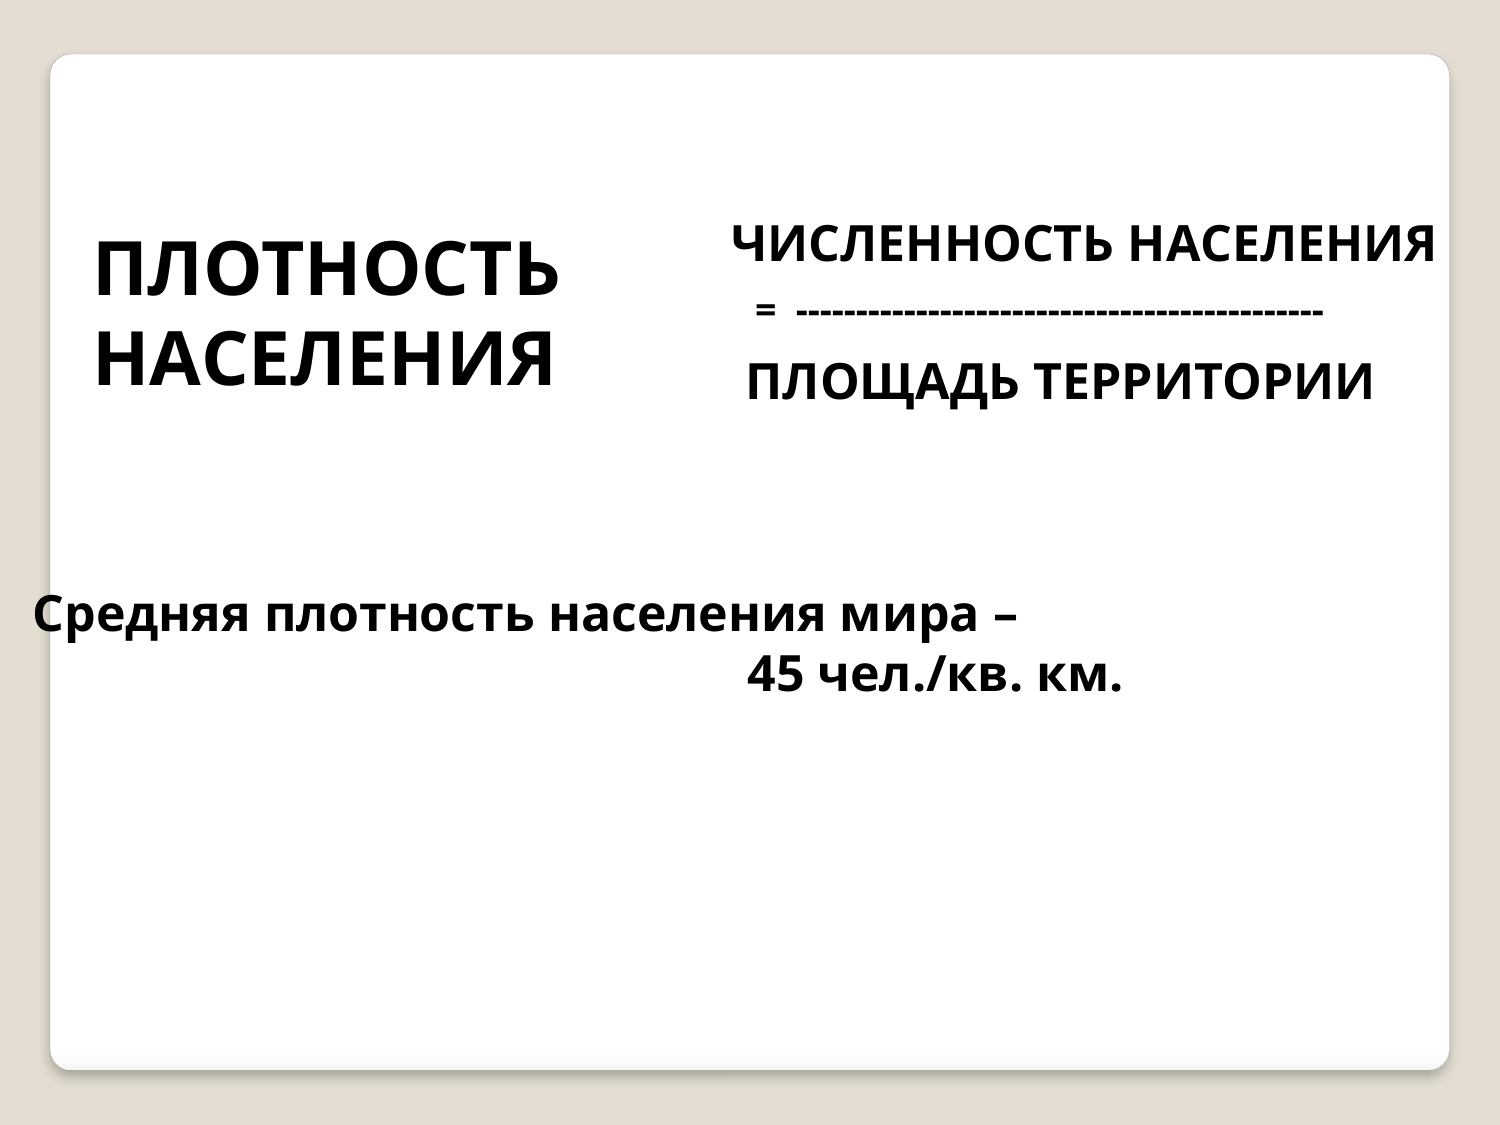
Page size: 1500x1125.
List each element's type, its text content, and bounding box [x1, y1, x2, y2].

text_box ПЛОЩАДЬ ТЕРРИТОРИИ [730, 342, 1392, 418]
text_box Средняя плотность населения мира – 45 чел./кв. км. [17, 574, 1500, 709]
text_box ПЛОТНОСТЬ НАСЕЛЕНИЯ [77, 213, 596, 409]
text_box = -------------------------------------------- [730, 279, 1339, 339]
text_box ЧИСЛЕННОСТЬ НАСЕЛЕНИЯ [716, 203, 1454, 279]
